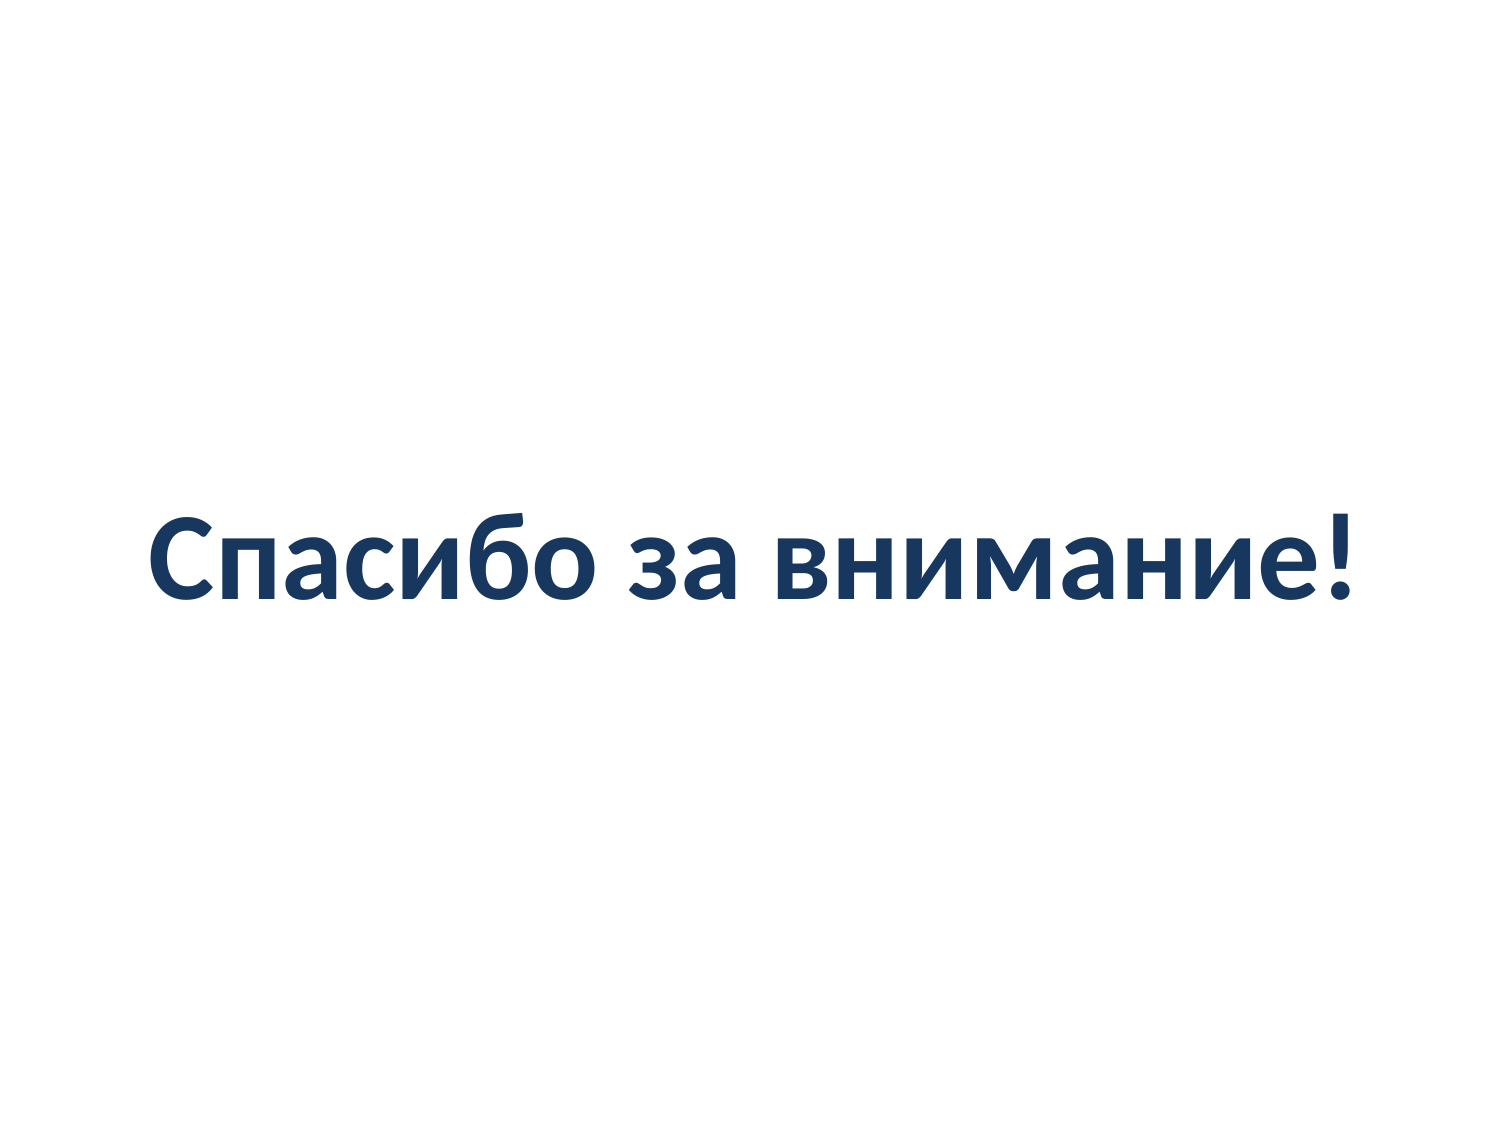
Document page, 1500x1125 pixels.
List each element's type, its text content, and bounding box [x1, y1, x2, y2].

list Спасибо за внимание! [46, 116, 1466, 1006]
